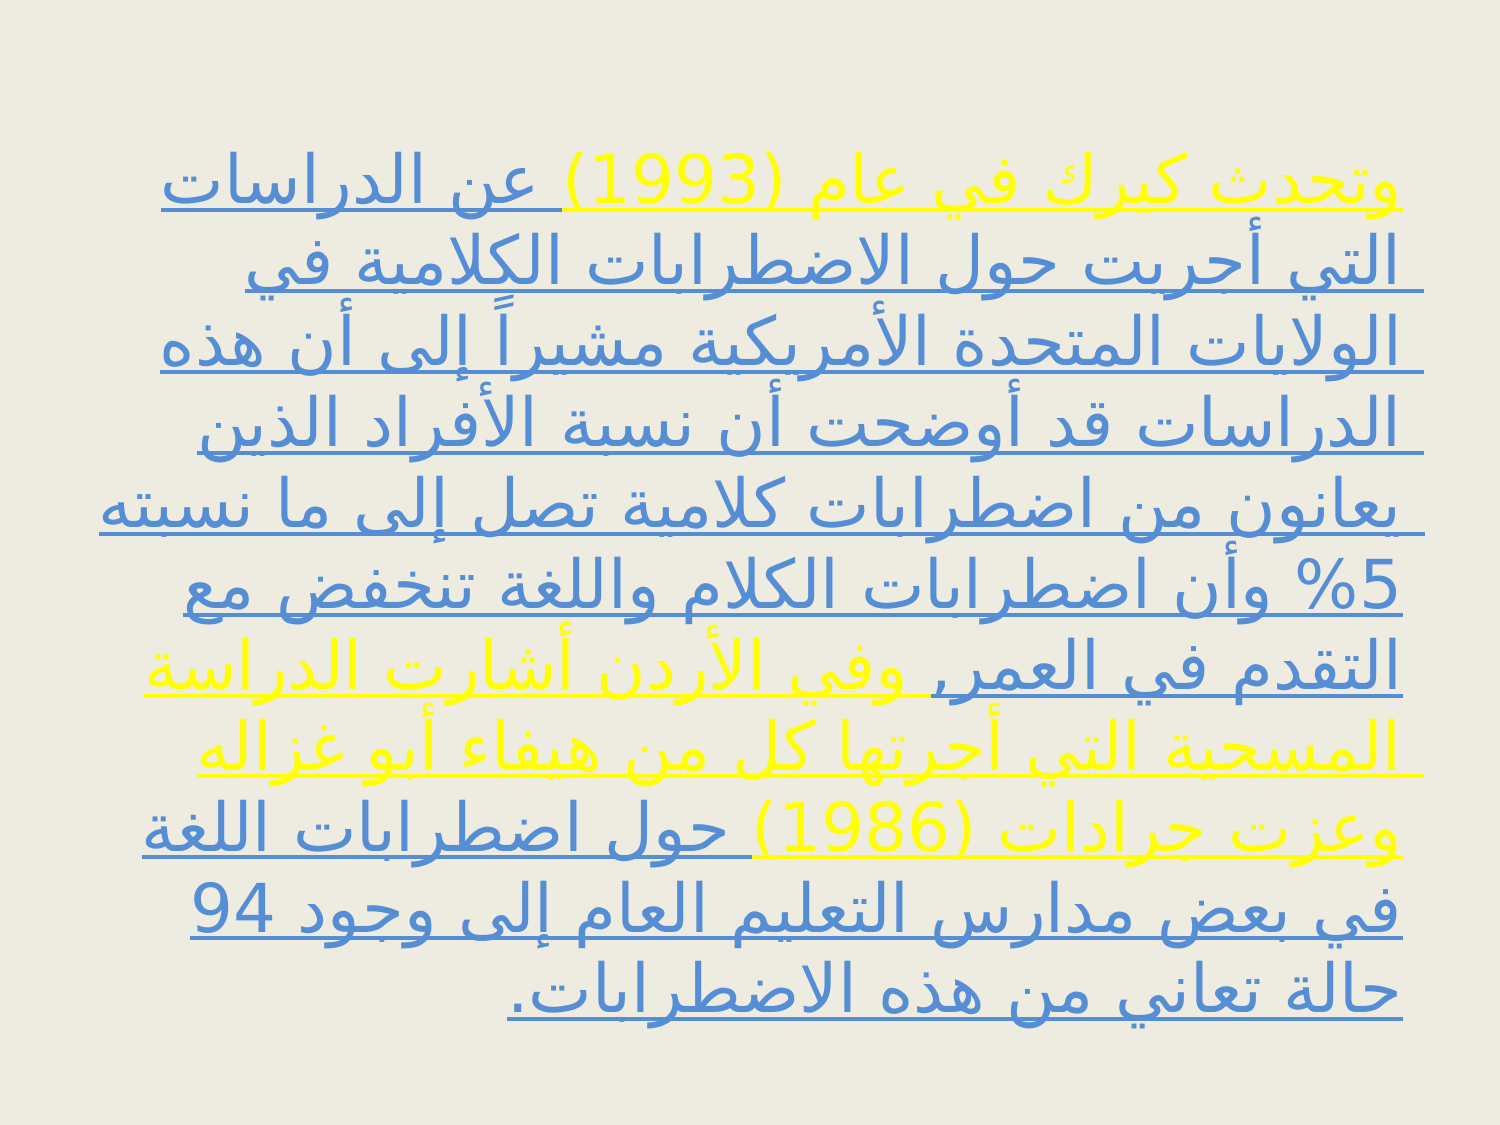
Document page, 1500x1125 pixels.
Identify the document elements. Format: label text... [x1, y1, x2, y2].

subtitle وتحدث كيرك في عام (1993) عن الدراسات التي أجريت حول الاضطرابات الكلامية في الولايات المتحدة الأمريكية مشيراً إلى أن هذه الدراسات قد أوضحت أن نسبة الأفراد الذين يعانون من اضطرابات كلامية تصل إلى ما نسبته 5% وأن اضطرابات الكلام واللغة تنخفض مع التقدم في العمر, وفي الأردن أشارت الدراسة المسحية التي أجرتها كل من هيفاء أبو غزاله وعزت جرادات (1986) حول اضطرابات اللغة في بعض مدارس التعليم العام إلى وجود 94 حالة تعاني من هذه الاضطرابات. [82, 128, 1418, 1067]
